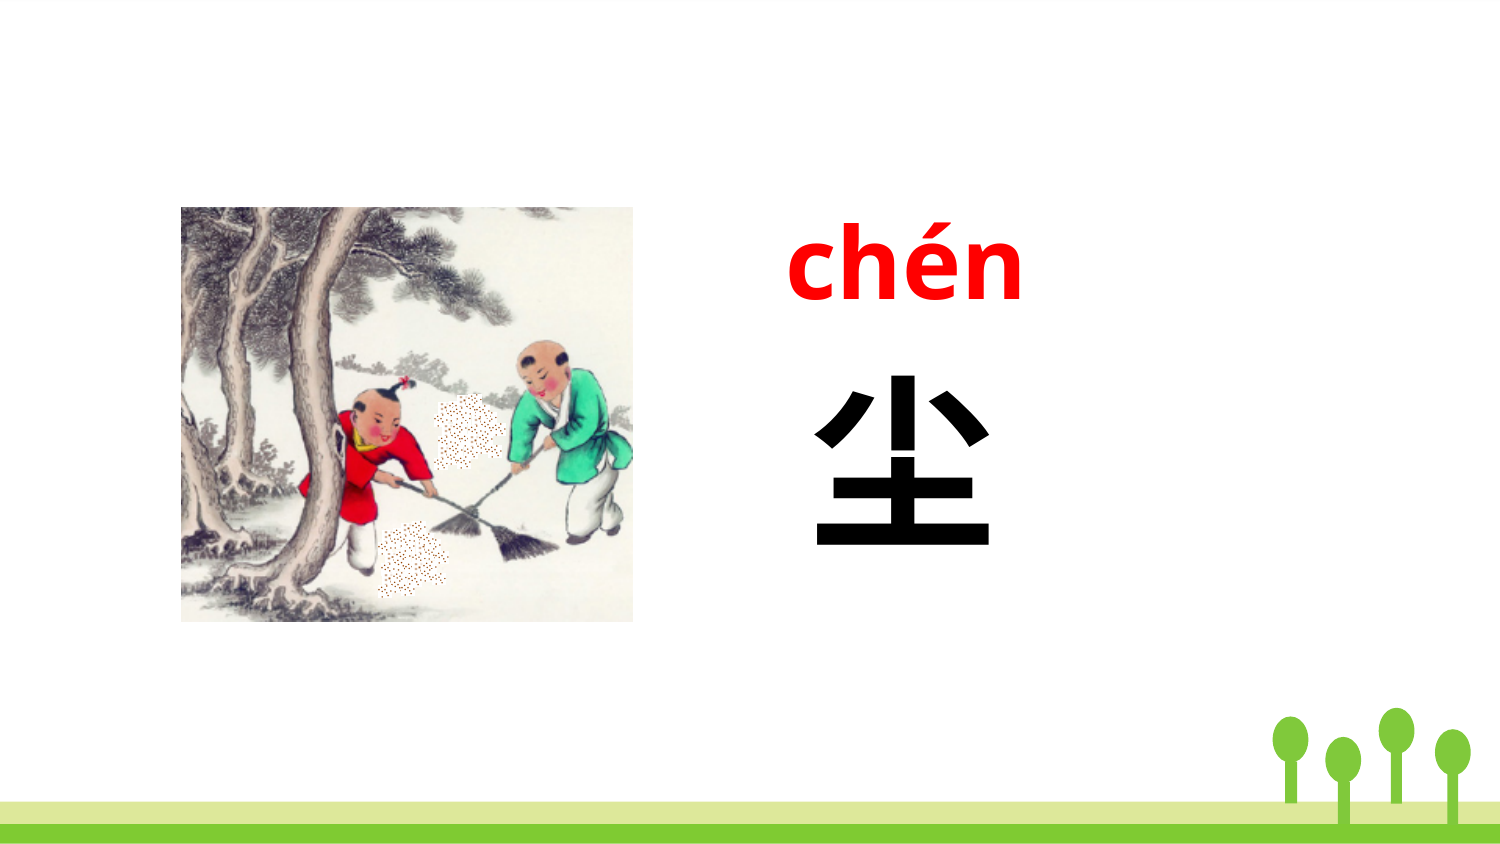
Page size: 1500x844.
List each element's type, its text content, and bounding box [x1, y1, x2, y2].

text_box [0, 707, 1500, 844]
text_box chén [773, 194, 1055, 326]
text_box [181, 207, 633, 622]
picture [0, 0, 1500, 707]
text_box 尘 [798, 339, 1038, 576]
